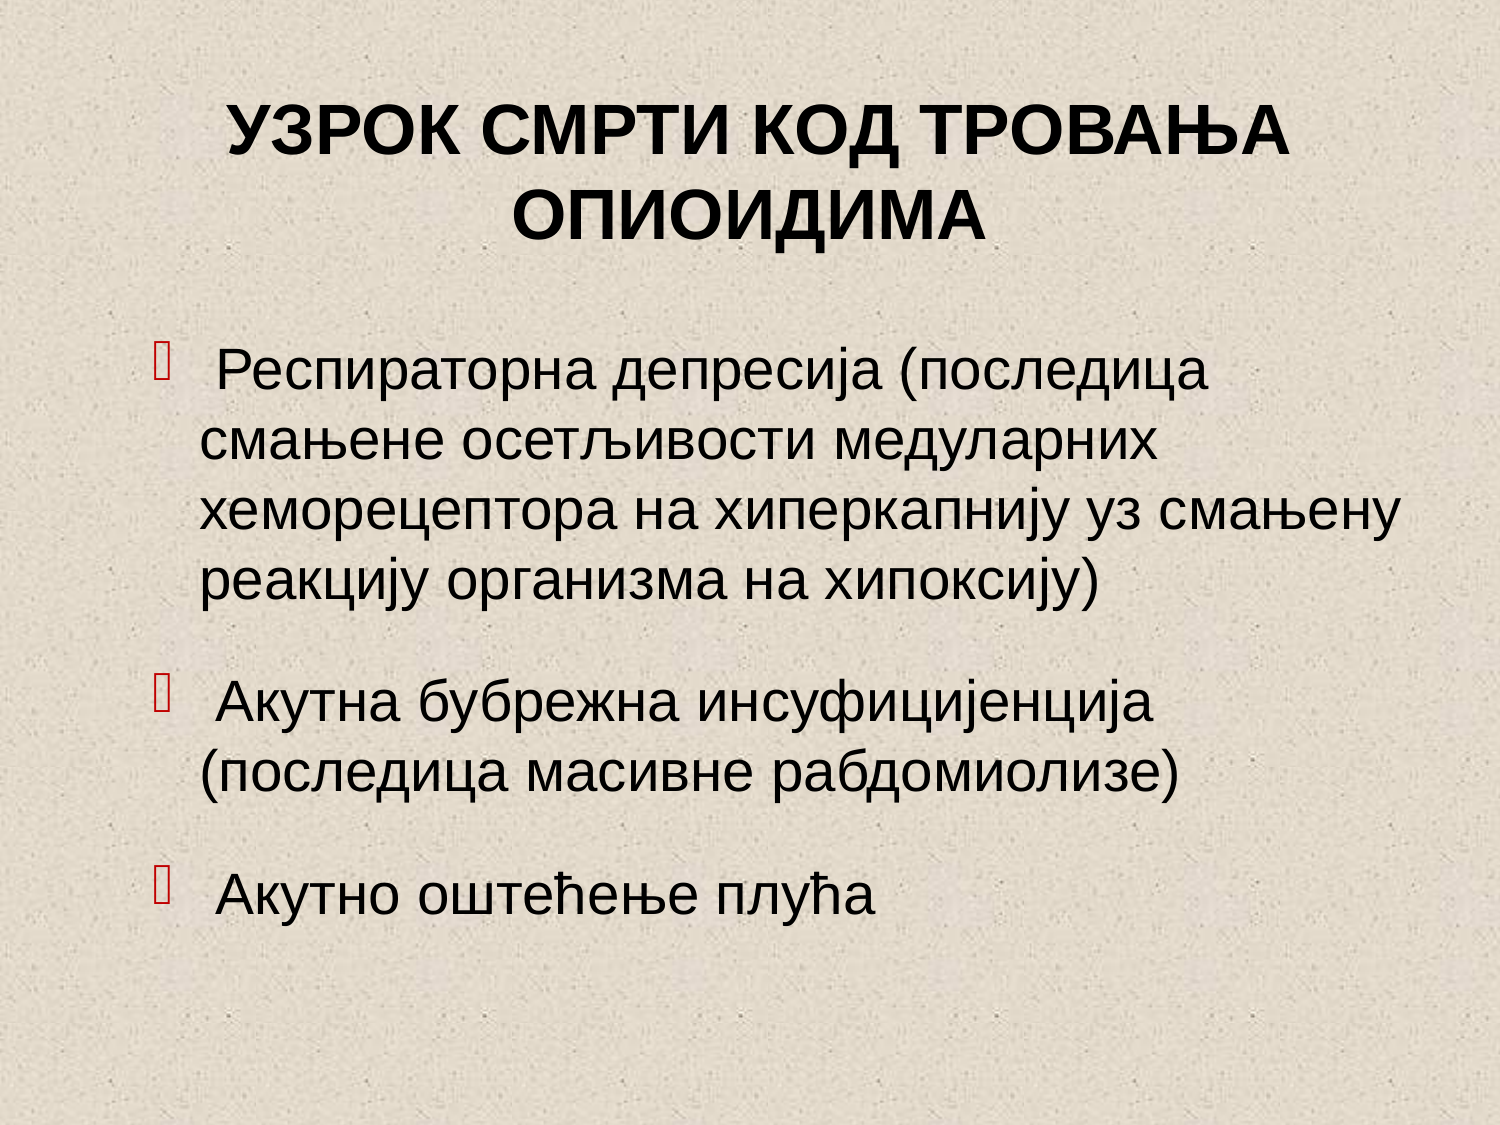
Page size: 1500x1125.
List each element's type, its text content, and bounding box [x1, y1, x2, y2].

picture [0, 0, 1500, 1125]
list Респираторна депресија (последица смањене осетљивости медуларних хеморецептора на хиперкапнију уз смањену реакцију организма на хипоксију) Акутна бубрежна инсуфицијенција (последица масивне рабдомиолизе) Акутно оштећење плућа [62, 287, 1463, 1030]
title УЗРОК СМРТИ КОД ТРОВАЊА ОПИОИДИМА [75, 75, 1425, 263]
